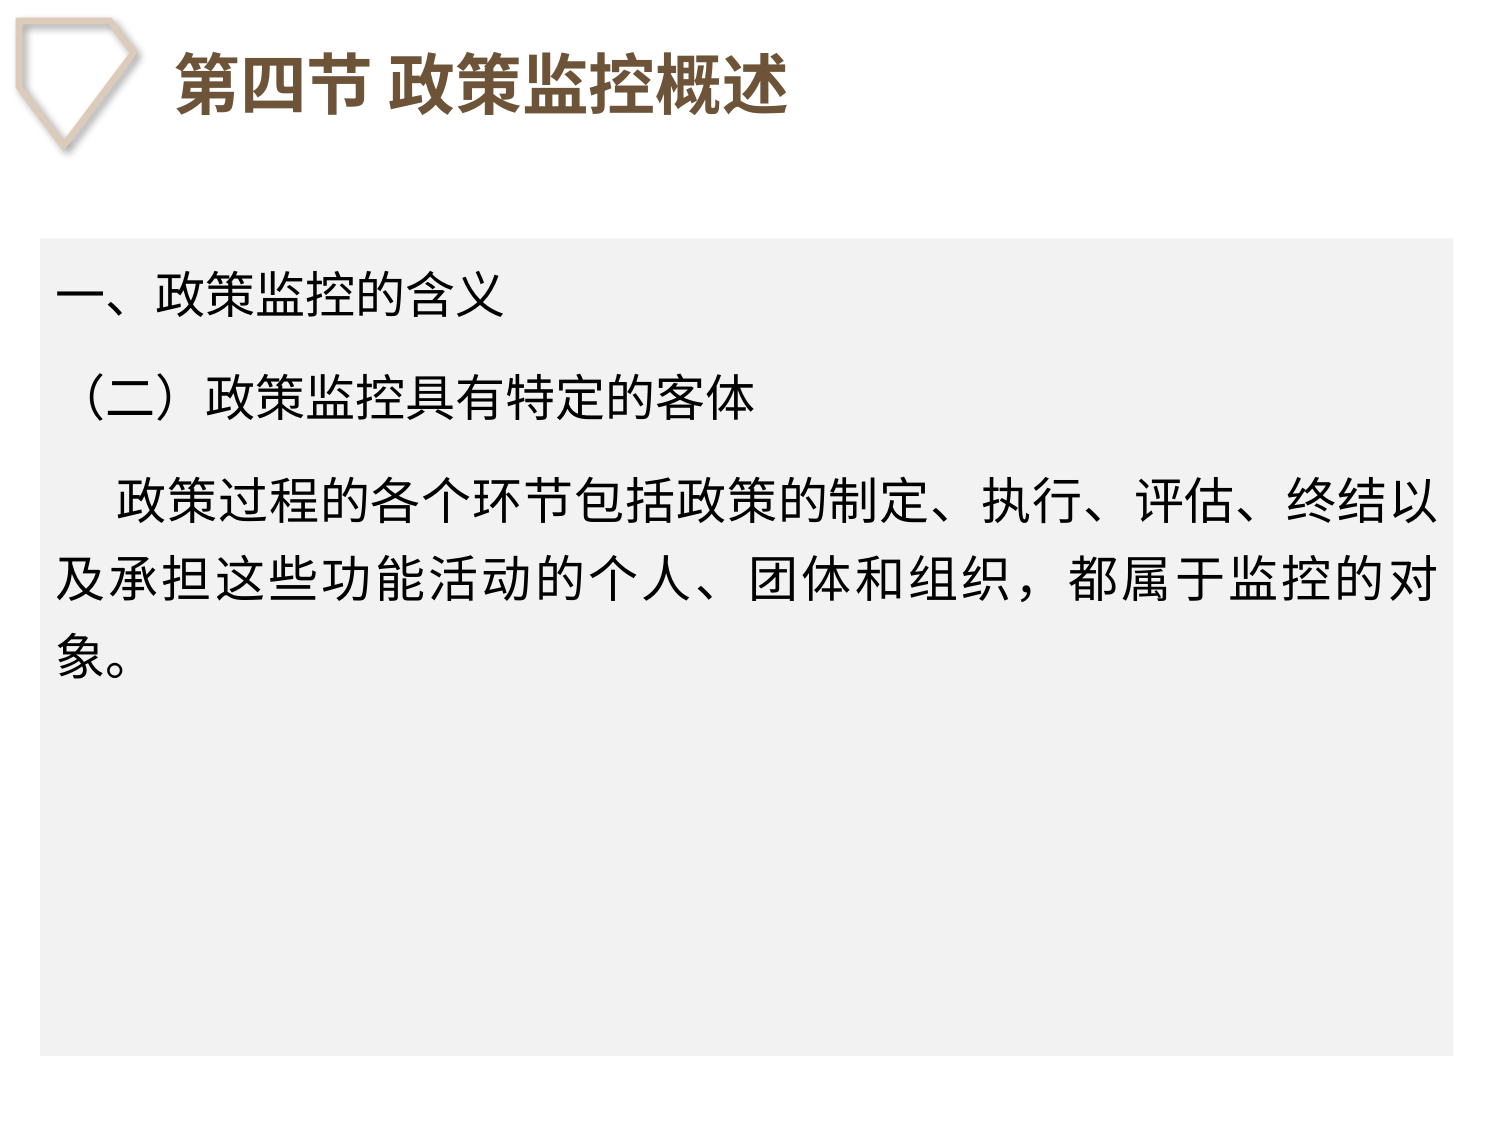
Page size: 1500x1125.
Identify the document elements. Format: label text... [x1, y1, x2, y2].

title 第四节 政策监控概述 [158, 18, 1456, 159]
list 一、政策监控的含义 （二）政策监控具有特定的客体 政策过程的各个环节包括政策的制定、执行、评估、终结以及承担这些功能活动的个人、团体和组织，都属于监控的对象。 [40, 238, 1454, 1057]
